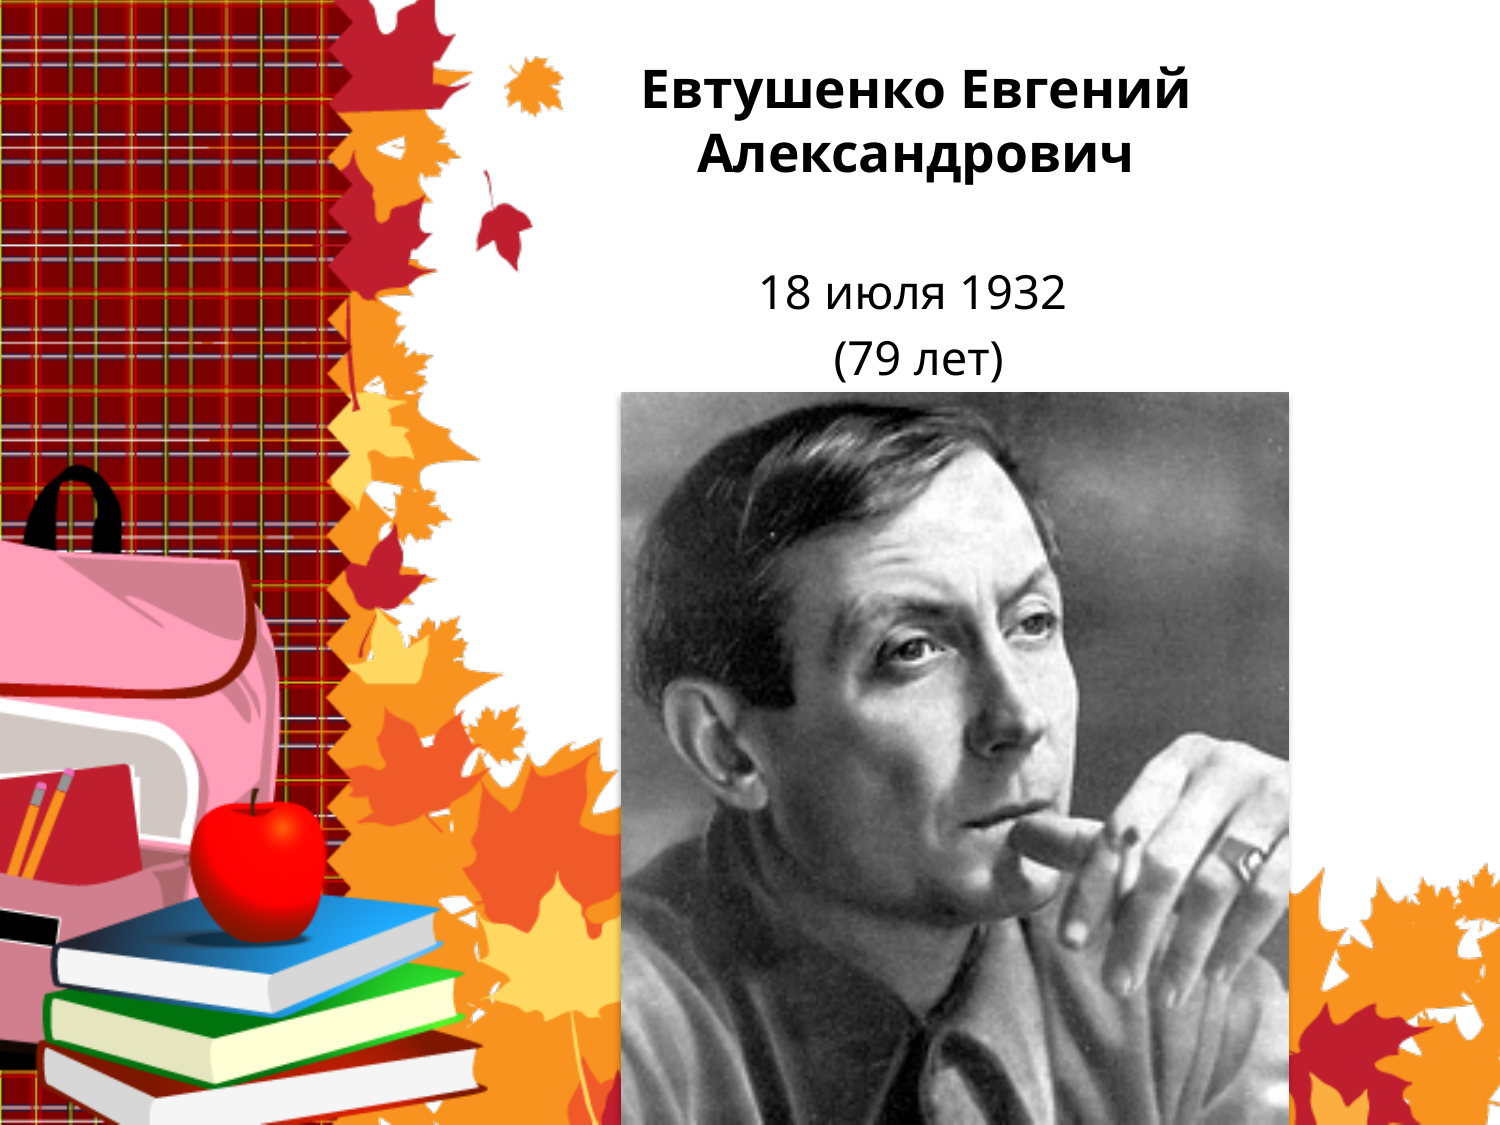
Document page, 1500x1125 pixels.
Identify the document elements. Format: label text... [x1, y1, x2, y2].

subtitle 18 июля 1932 (79 лет) [539, 199, 1299, 394]
title Евтушенко Евгений Александрович [457, 46, 1376, 249]
picture [0, 0, 1500, 1125]
